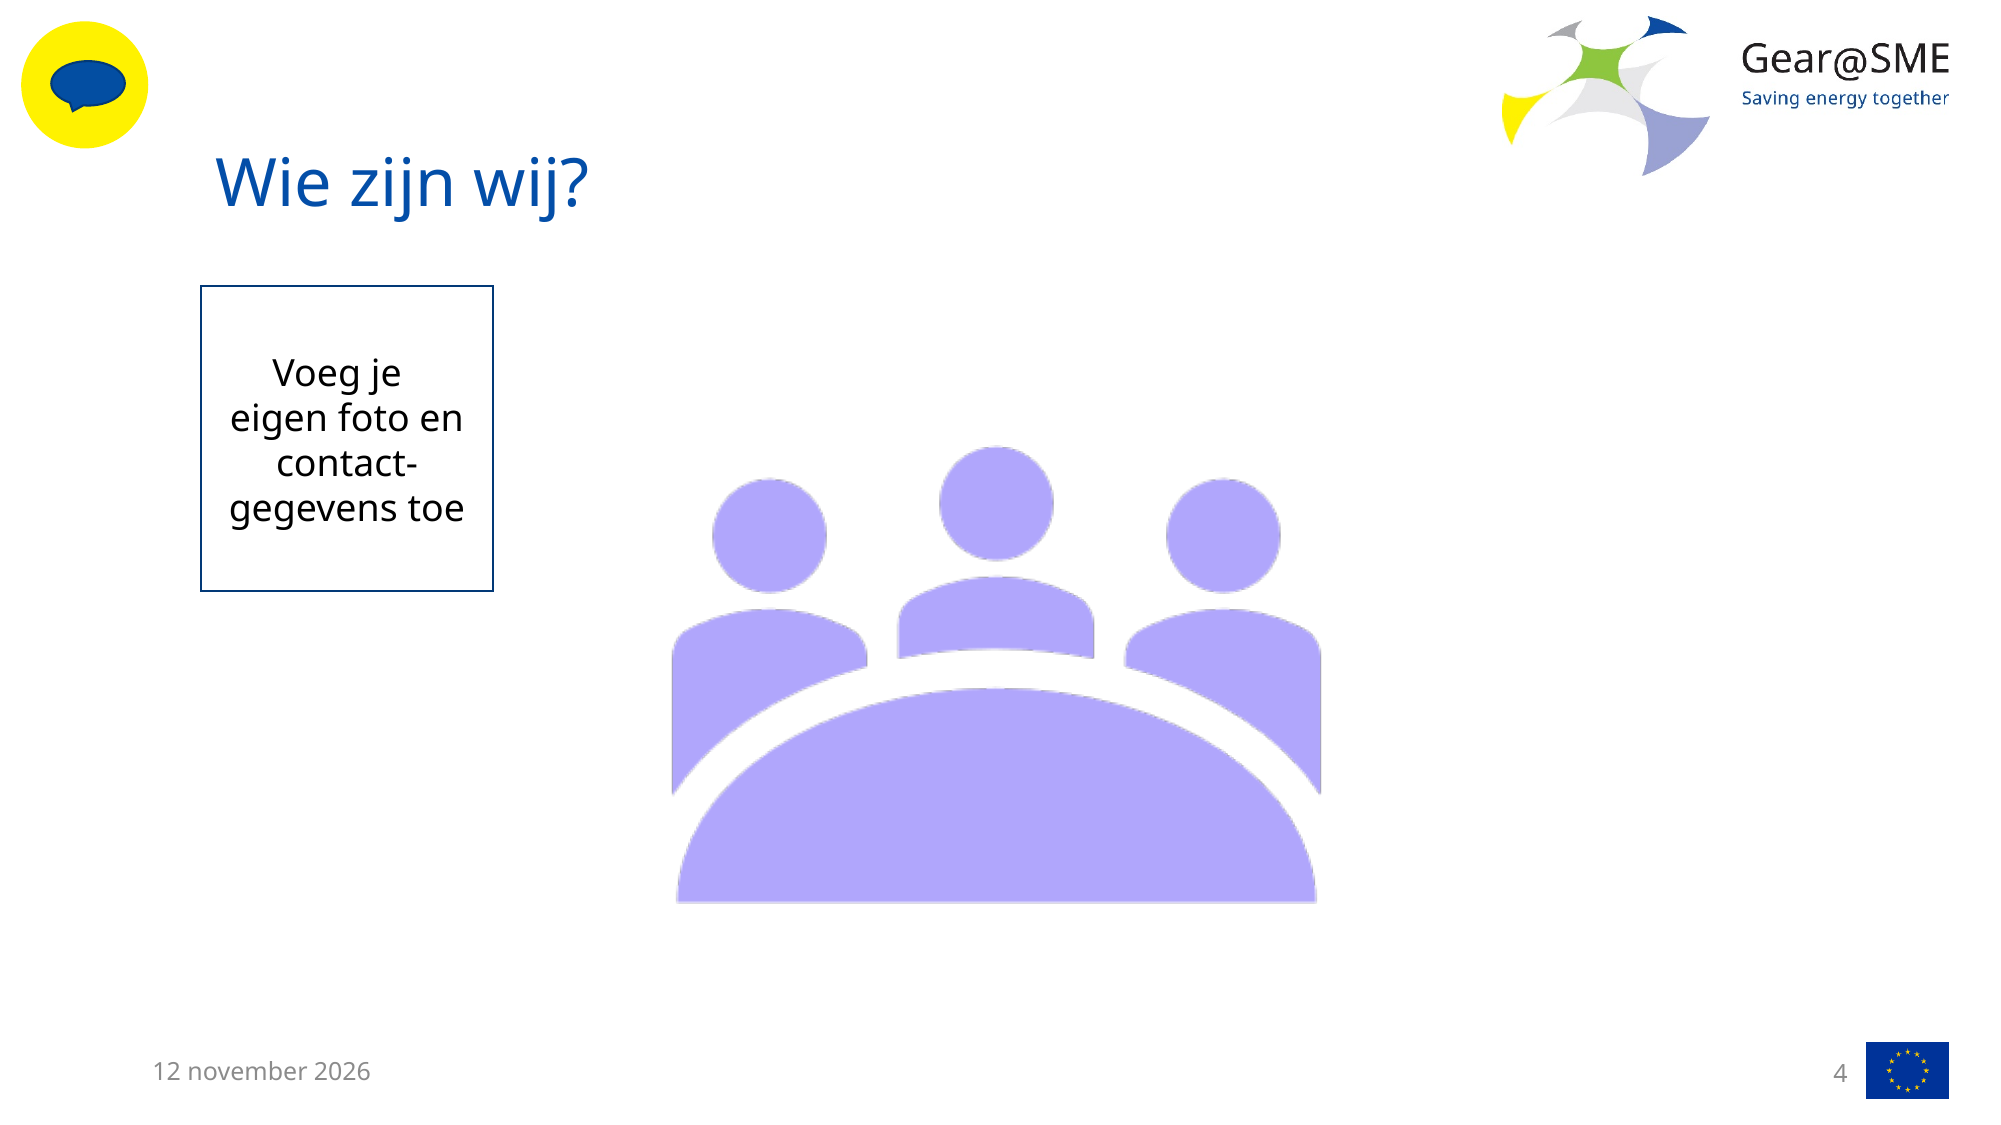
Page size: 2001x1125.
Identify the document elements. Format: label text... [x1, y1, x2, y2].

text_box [22, 22, 148, 148]
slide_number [137, 1042, 588, 1103]
title Wie zijn wij? [200, 137, 1873, 232]
picture [1502, 16, 1949, 176]
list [608, 286, 1386, 1064]
text_box Voeg je eigen foto en contact-gegevens toe [200, 285, 494, 592]
slide_number 4 [1412, 1044, 1863, 1104]
picture [1866, 1042, 1949, 1099]
